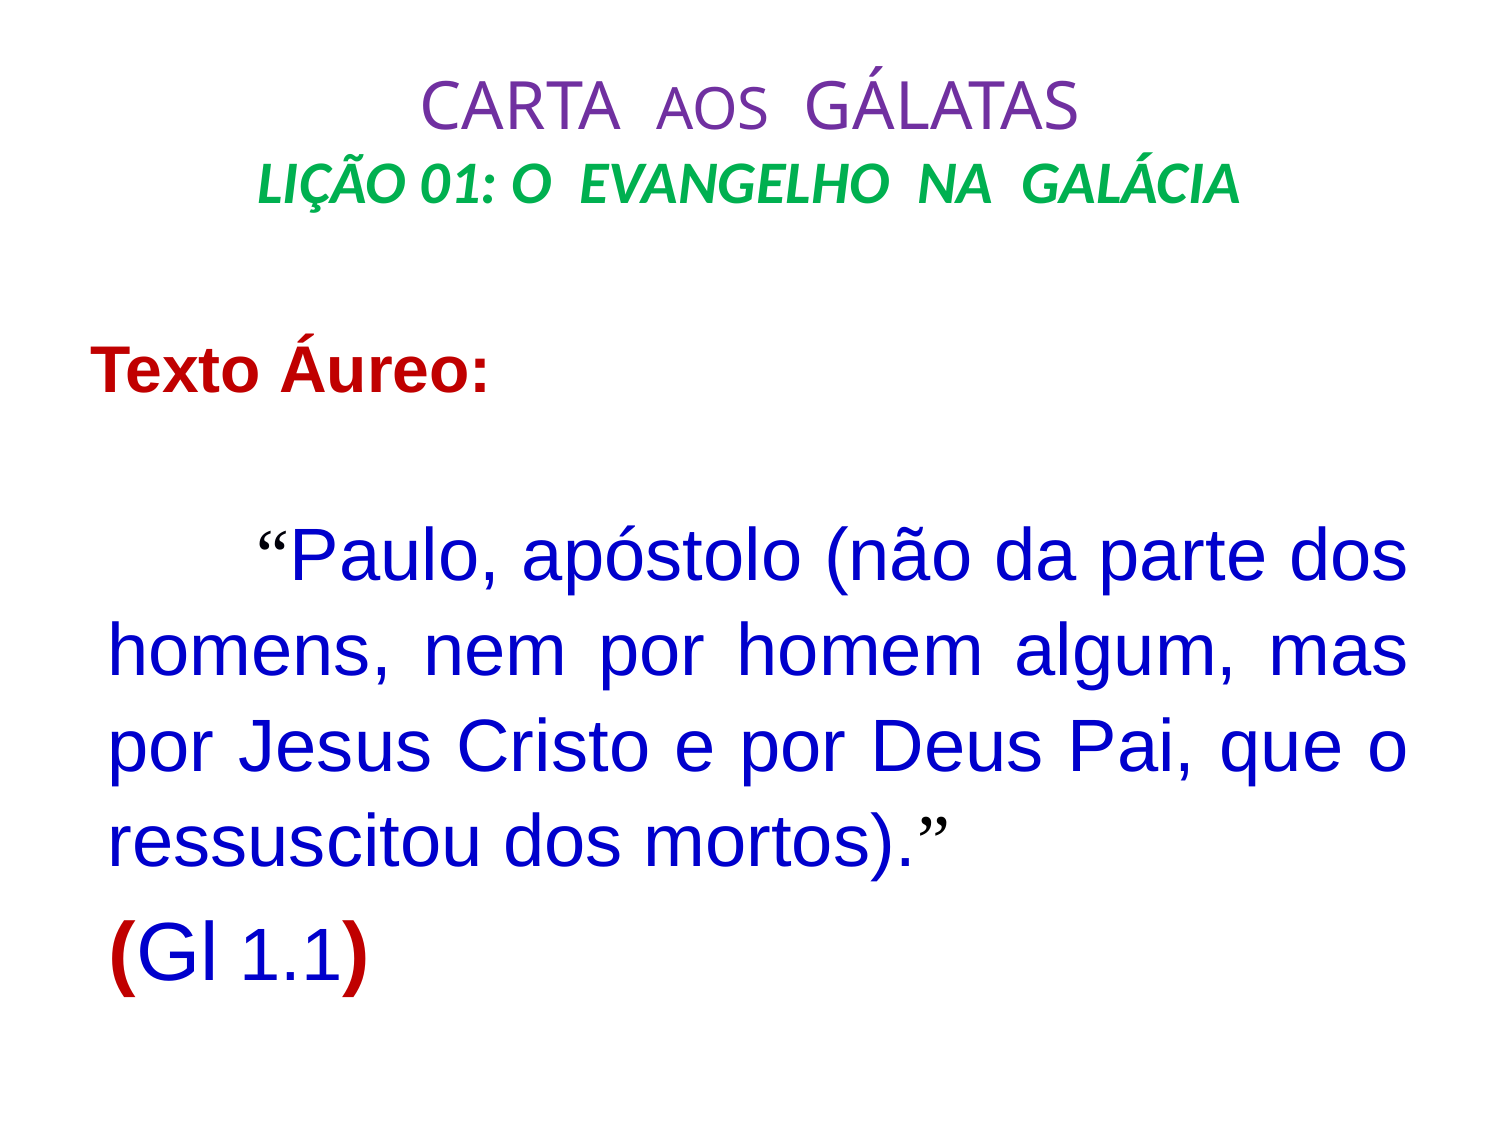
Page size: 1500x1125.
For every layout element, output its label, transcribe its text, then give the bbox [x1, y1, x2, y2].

title CARTA AOS GÁLATAS LIÇÃO 01: O EVANGELHO NA GALÁCIA [75, 45, 1425, 233]
list Texto Áureo: “Paulo, apóstolo (não da parte dos homens, nem por homem algum, mas por Jesus Cristo e por Deus Pai, que o ressuscitou dos mortos).” (Gl 1.1) [75, 262, 1425, 1005]
